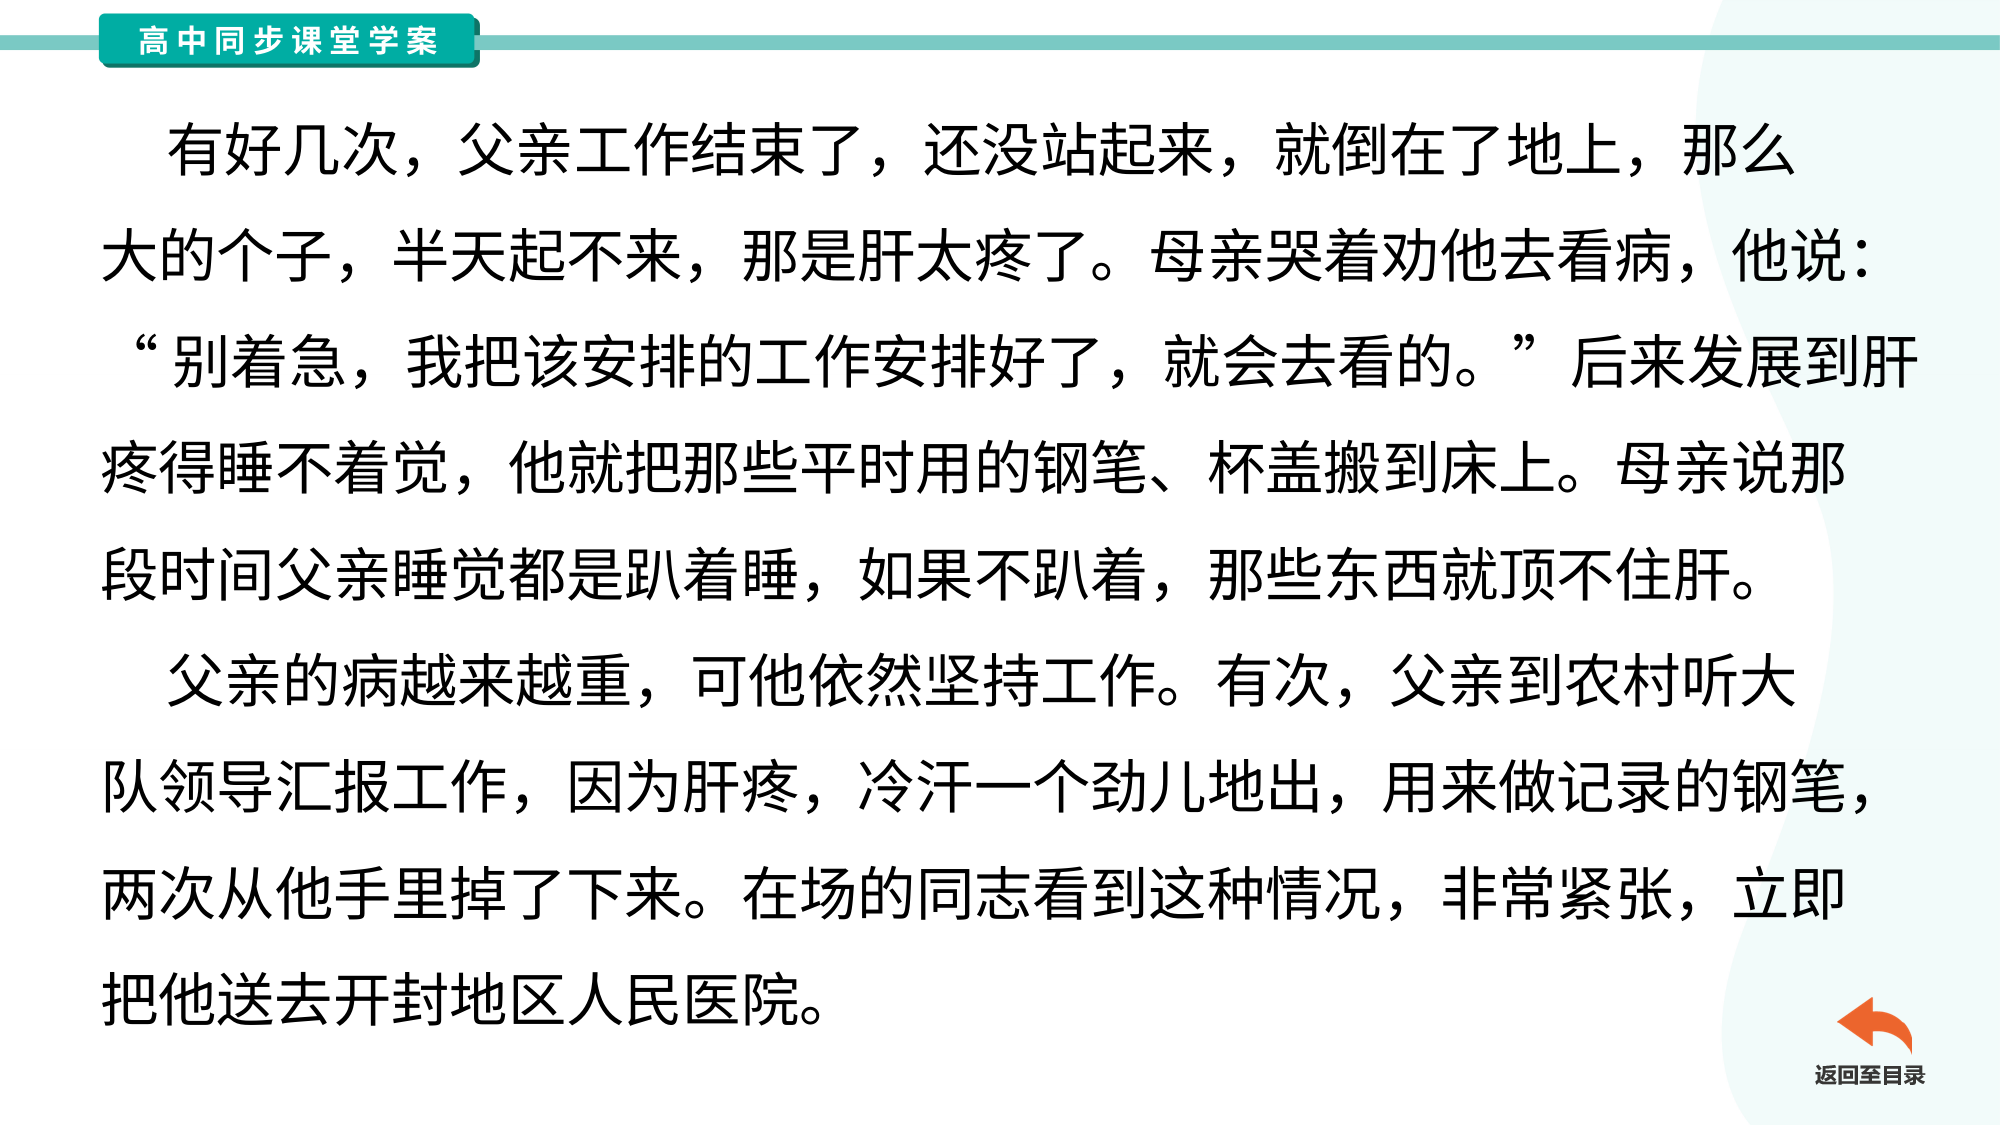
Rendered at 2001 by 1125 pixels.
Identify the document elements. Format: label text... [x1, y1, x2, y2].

text_box 有好几次，父亲工作结束了，还没站起来，就倒在了地上，那么 大的个子，半天起不来，那是肝太疼了。母亲哭着劝他去看病，他说： “别着急，我把该安排的工作安排好了，就会去看的。”后来发展到肝 疼得睡不着觉，他就把那些平时用的钢笔、杯盖搬到床上。母亲说那 段时间父亲睡觉都是趴着睡，如果不趴着，那些东西就顶不住肝。 父亲的病越来越重，可他依然坚持工作。有次，父亲到农村听大 队领导汇报工作，因为肝疼，冷汗一个劲儿地出，用来做记录的钢笔， 两次从他手里掉了下来。在场的同志看到这种情况，非常紧张，立即 把他送去开封地区人民医院。 [100, 76, 1899, 1033]
picture [0, 0, 2000, 1125]
